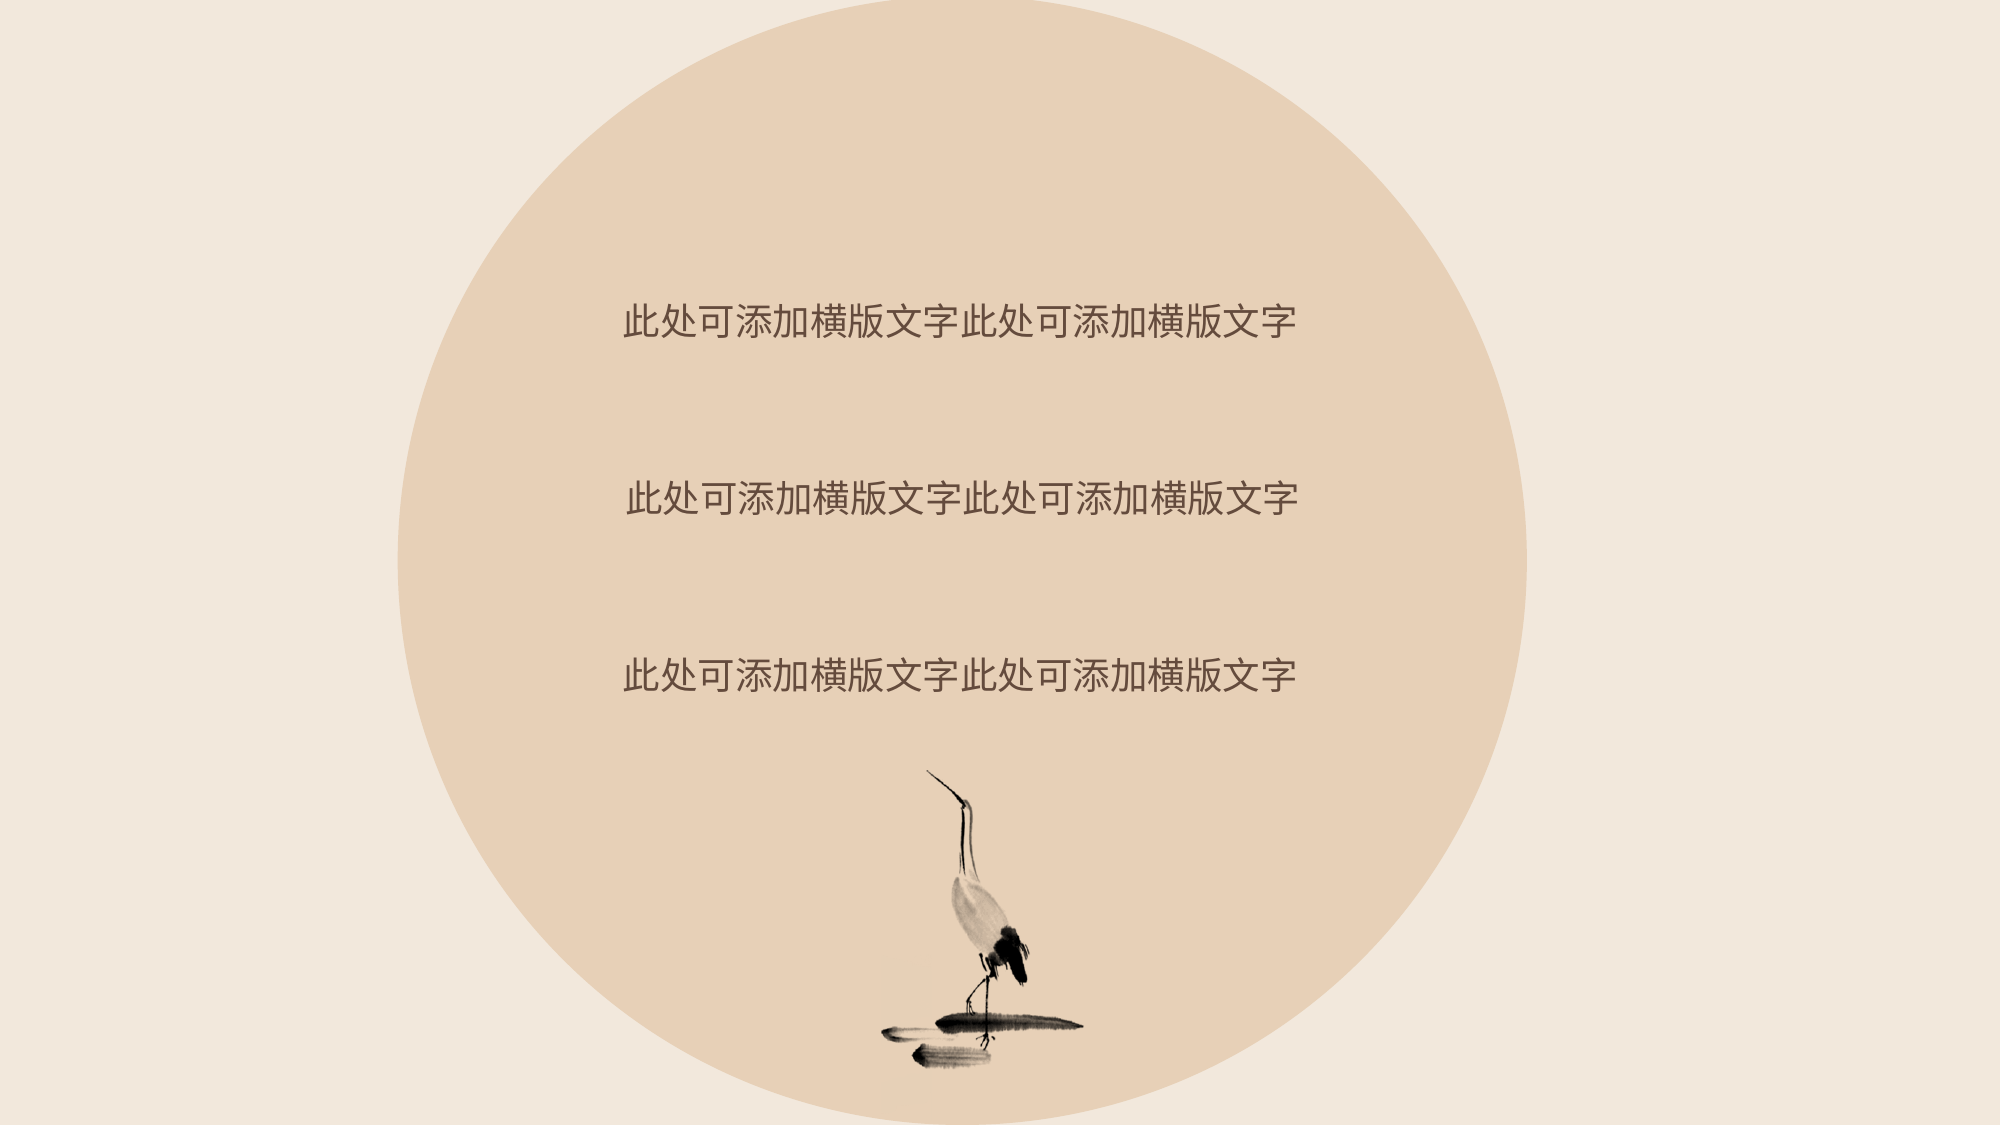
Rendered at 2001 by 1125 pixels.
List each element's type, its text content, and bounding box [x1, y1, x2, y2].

picture [881, 743, 1098, 1125]
text_box 此处可添加横版文字此处可添加横版文字 [608, 290, 1473, 441]
text_box [396, 0, 1528, 1121]
text_box 此处可添加横版文字此处可添加横版文字 [610, 467, 1476, 618]
text_box 此处可添加横版文字此处可添加横版文字 [608, 645, 1473, 795]
